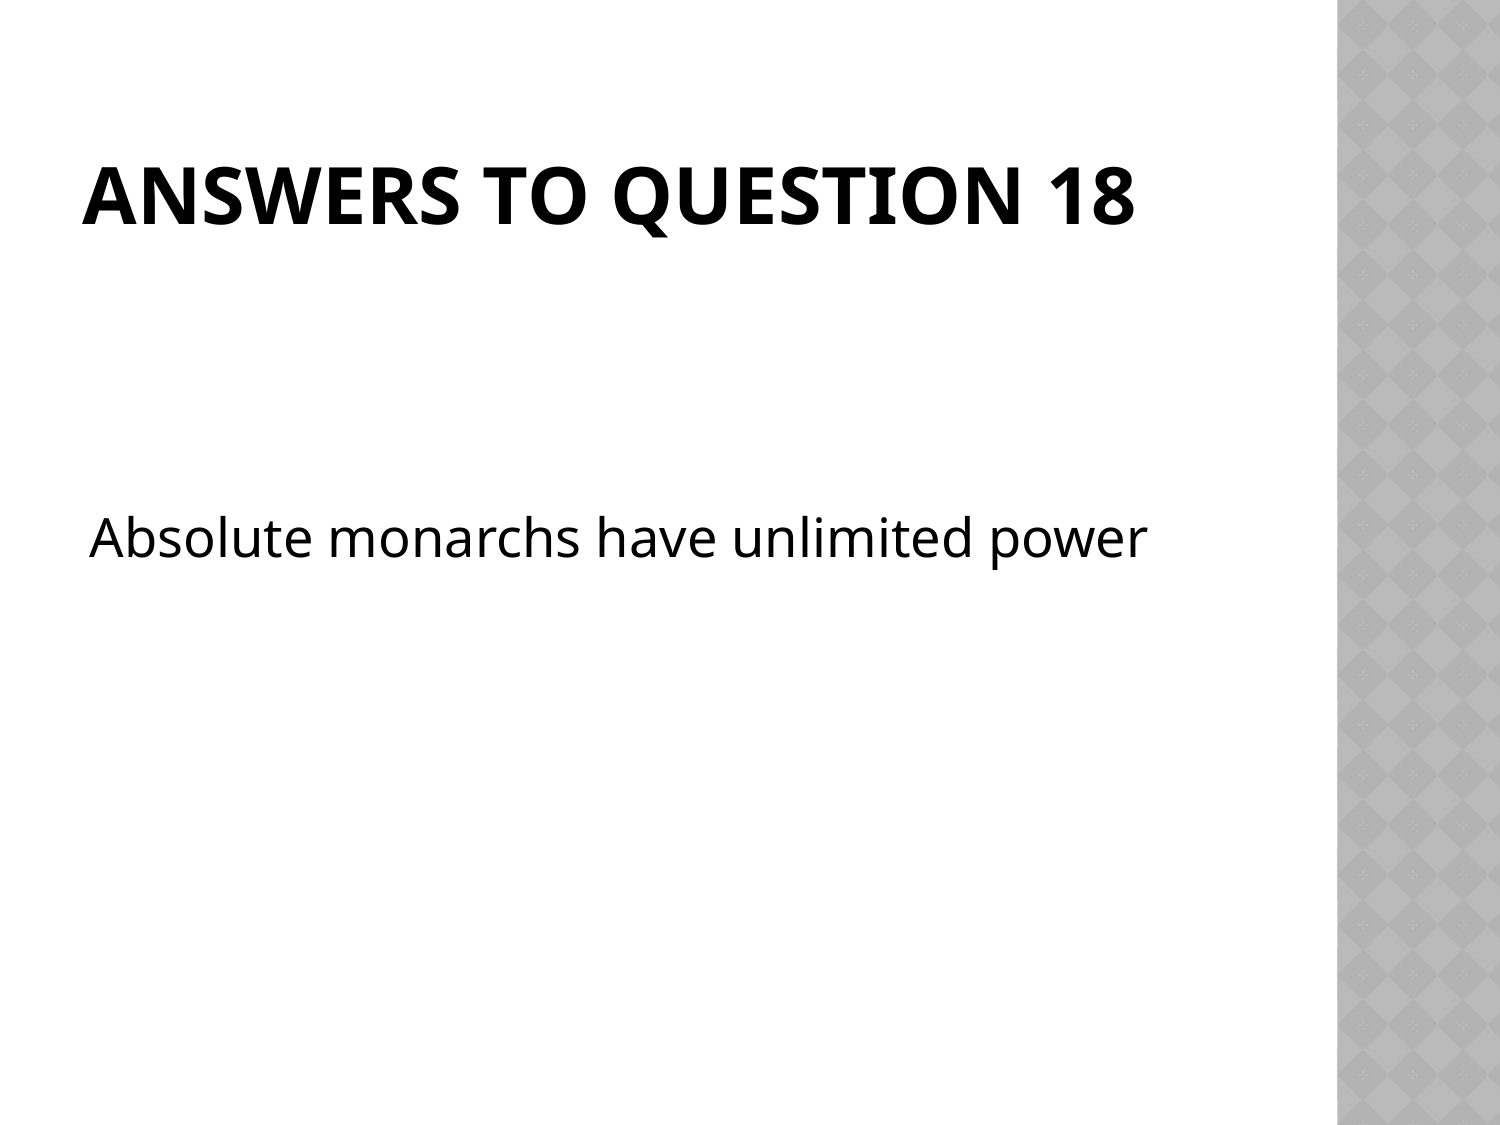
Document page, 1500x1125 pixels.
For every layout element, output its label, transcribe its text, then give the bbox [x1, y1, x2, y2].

list Absolute monarchs have unlimited power [75, 264, 1263, 1059]
title Answers to Question 18 [75, 52, 1263, 240]
